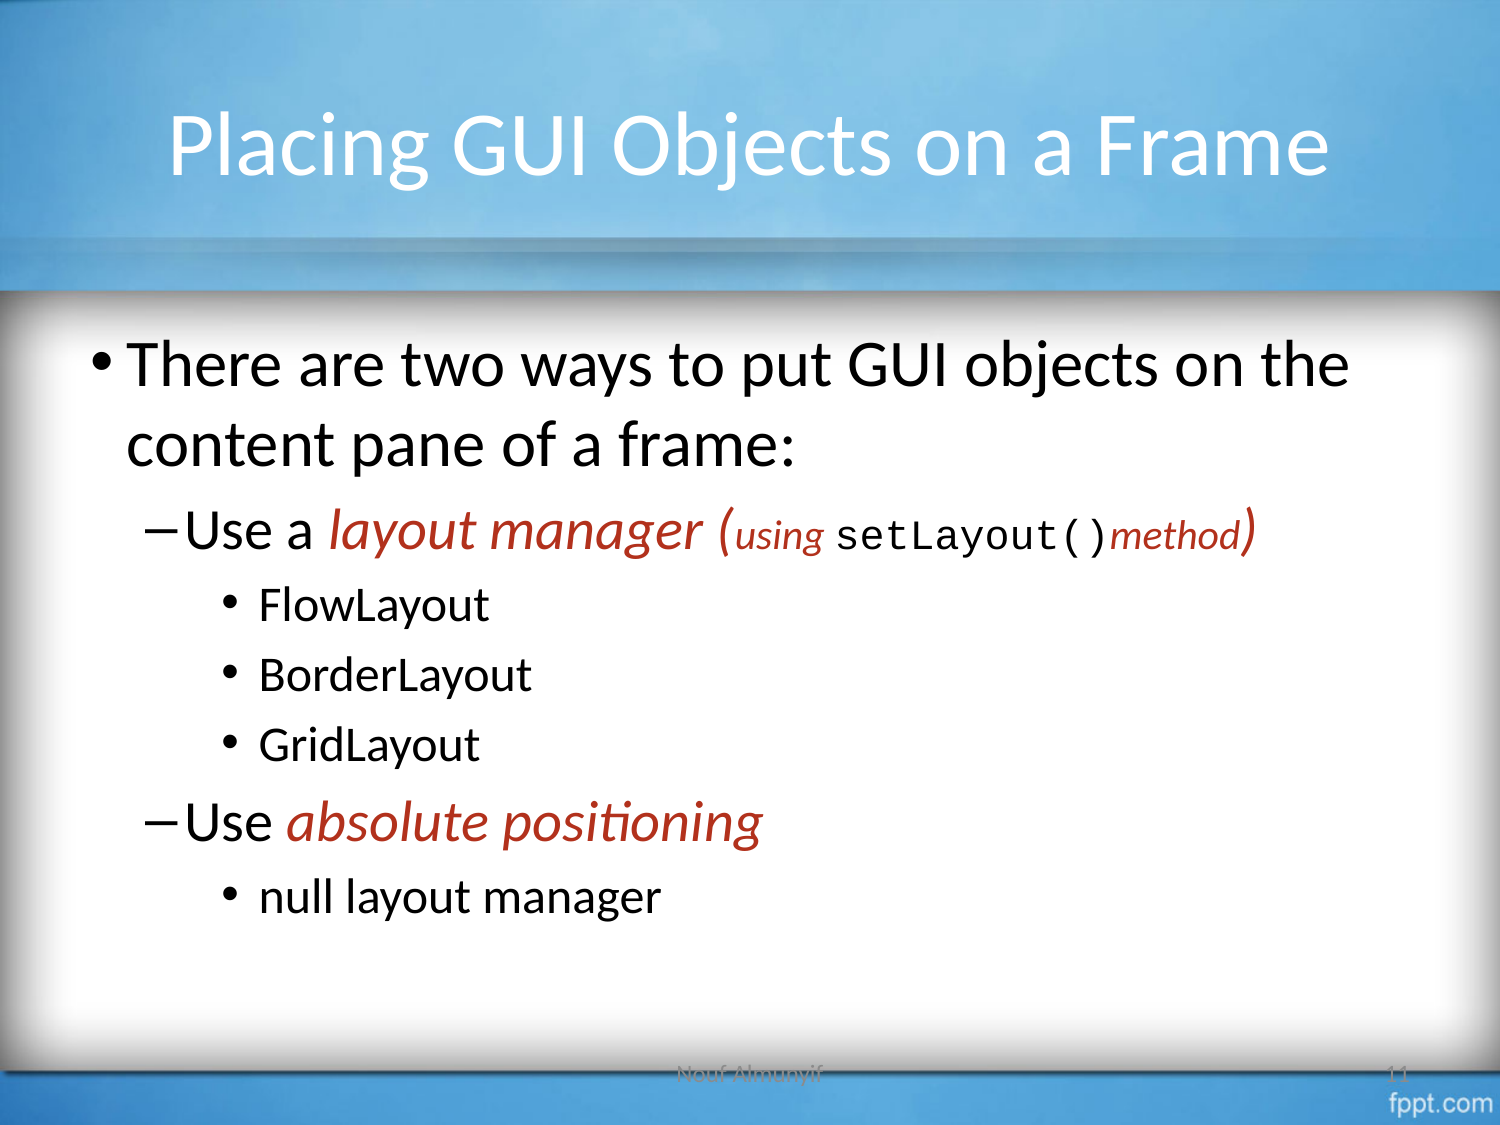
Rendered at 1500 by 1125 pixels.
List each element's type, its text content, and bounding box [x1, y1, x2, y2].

list There are two ways to put GUI objects on the content pane of a frame: Use a layout manager (using setLayout()method) FlowLayout BorderLayout GridLayout Use absolute positioning null layout manager [75, 312, 1425, 1005]
picture [0, 0, 1500, 1125]
footer Nouf Almunyif [512, 1042, 988, 1103]
title Placing GUI Objects on a Frame [75, 45, 1425, 233]
slide_number 11 [1074, 1042, 1425, 1103]
